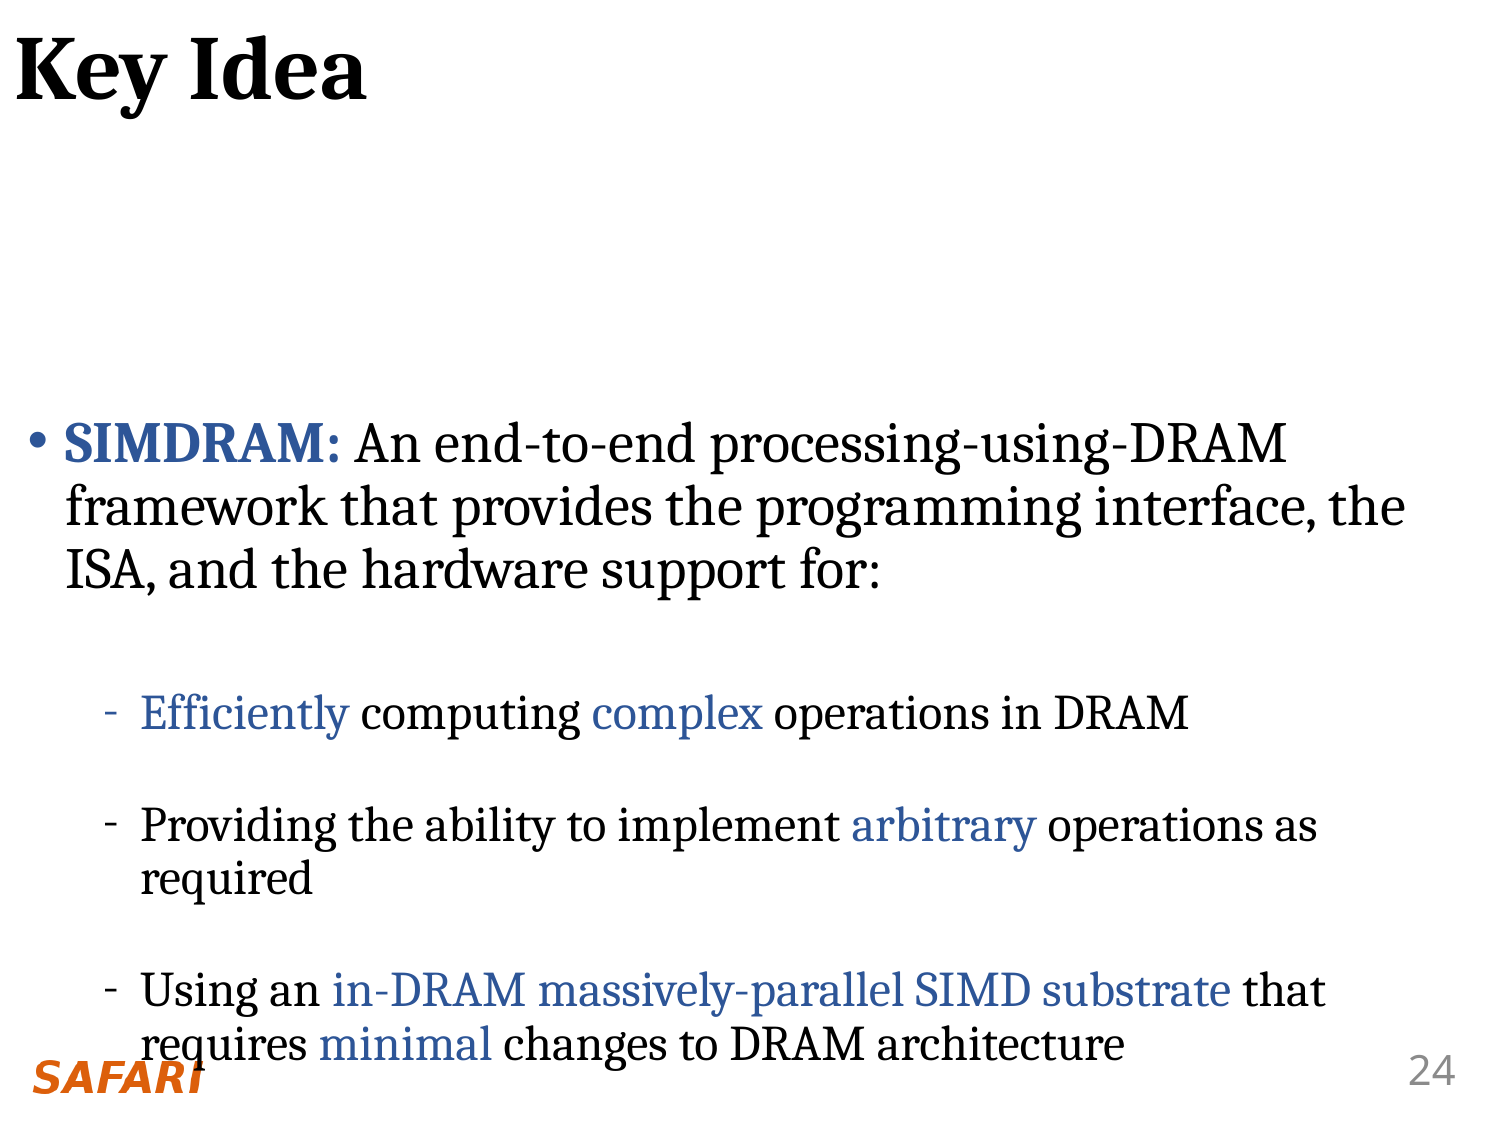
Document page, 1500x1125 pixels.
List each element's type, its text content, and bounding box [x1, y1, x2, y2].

picture [31, 1072, 209, 1104]
title Key Idea [0, 13, 1475, 135]
list SIMDRAM: An end-to-end processing-using-DRAM framework that provides the programming interface, the ISA, and the hardware support for: Efficiently computing complex operations in DRAM Providing the ability to implement arbitrary operations as required Using an in-DRAM massively-parallel SIMD substrate that requires minimal changes to DRAM architecture [12, 126, 1488, 1072]
